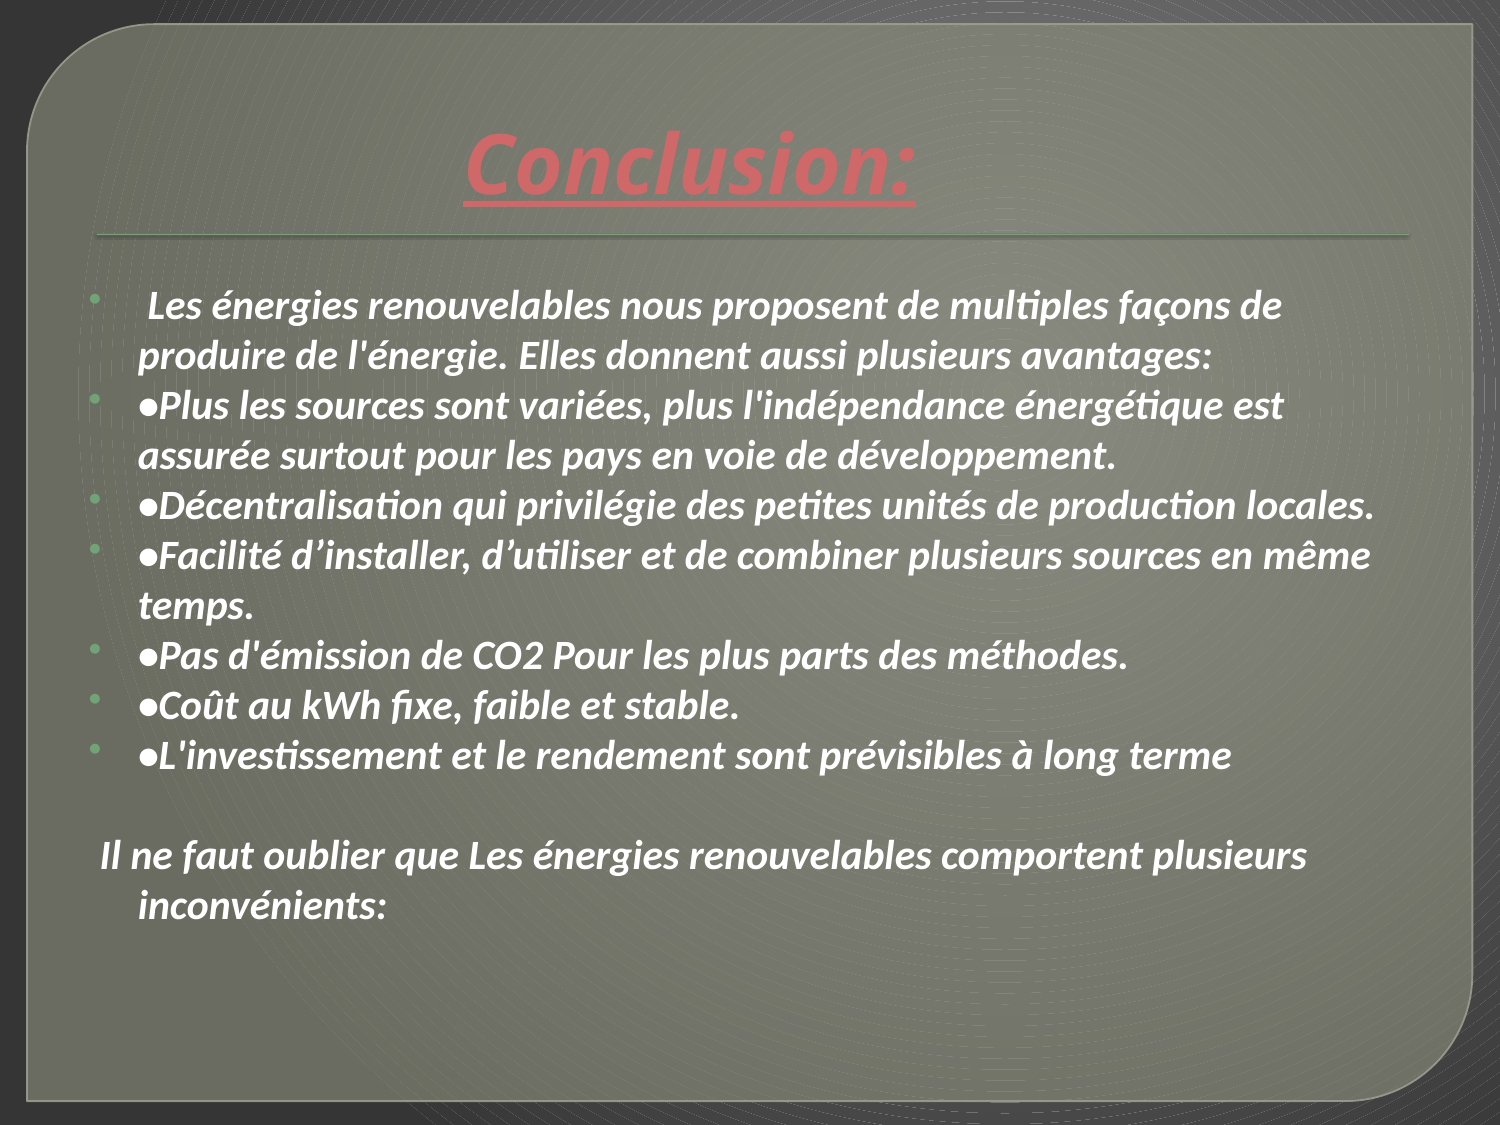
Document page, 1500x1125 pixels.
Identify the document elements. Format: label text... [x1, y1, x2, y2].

title Conclusion: [0, 30, 931, 219]
list Les énergies renouvelables nous proposent de multiples façons de produire de l'énergie. Elles donnent aussi plusieurs avantages: •Plus les sources sont variées, plus l'indépendance énergétique est assurée surtout pour les pays en voie de développement. •Décentralisation qui privilégie des petites unités de production locales. •Facilité d’installer, d’utiliser et de combiner plusieurs sources en même temps. •Pas d'émission de CO2 Pour les plus parts des méthodes. •Coût au kWh fixe, faible et stable. •L'investissement et le rendement sont prévisibles à long terme Il ne faut oublier que Les énergies renouvelables comportent plusieurs inconvénients: [74, 269, 1426, 1013]
